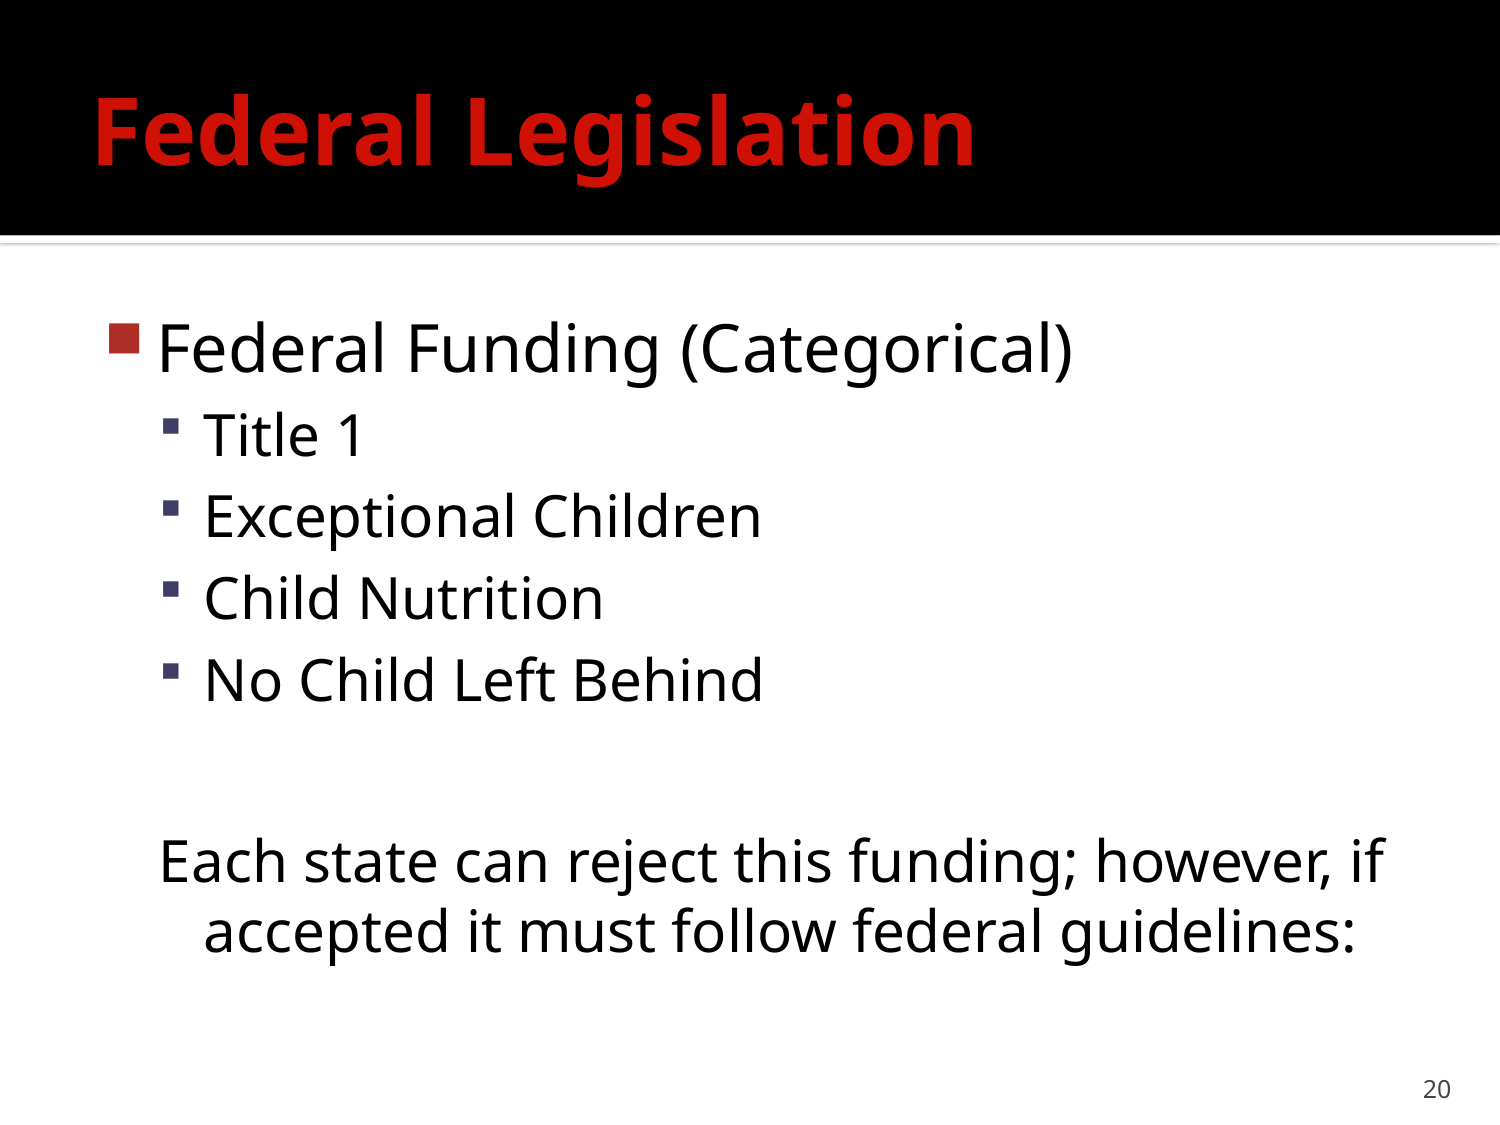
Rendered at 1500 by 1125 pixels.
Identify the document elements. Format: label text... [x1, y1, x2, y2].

list Federal Funding (Categorical) Title 1 Exceptional Children Child Nutrition No Child Left Behind Each state can reject this funding; however, if accepted it must follow federal guidelines: [75, 291, 1425, 1050]
slide_number 20 [1345, 1062, 1467, 1108]
title Federal Legislation [75, 25, 1425, 231]
